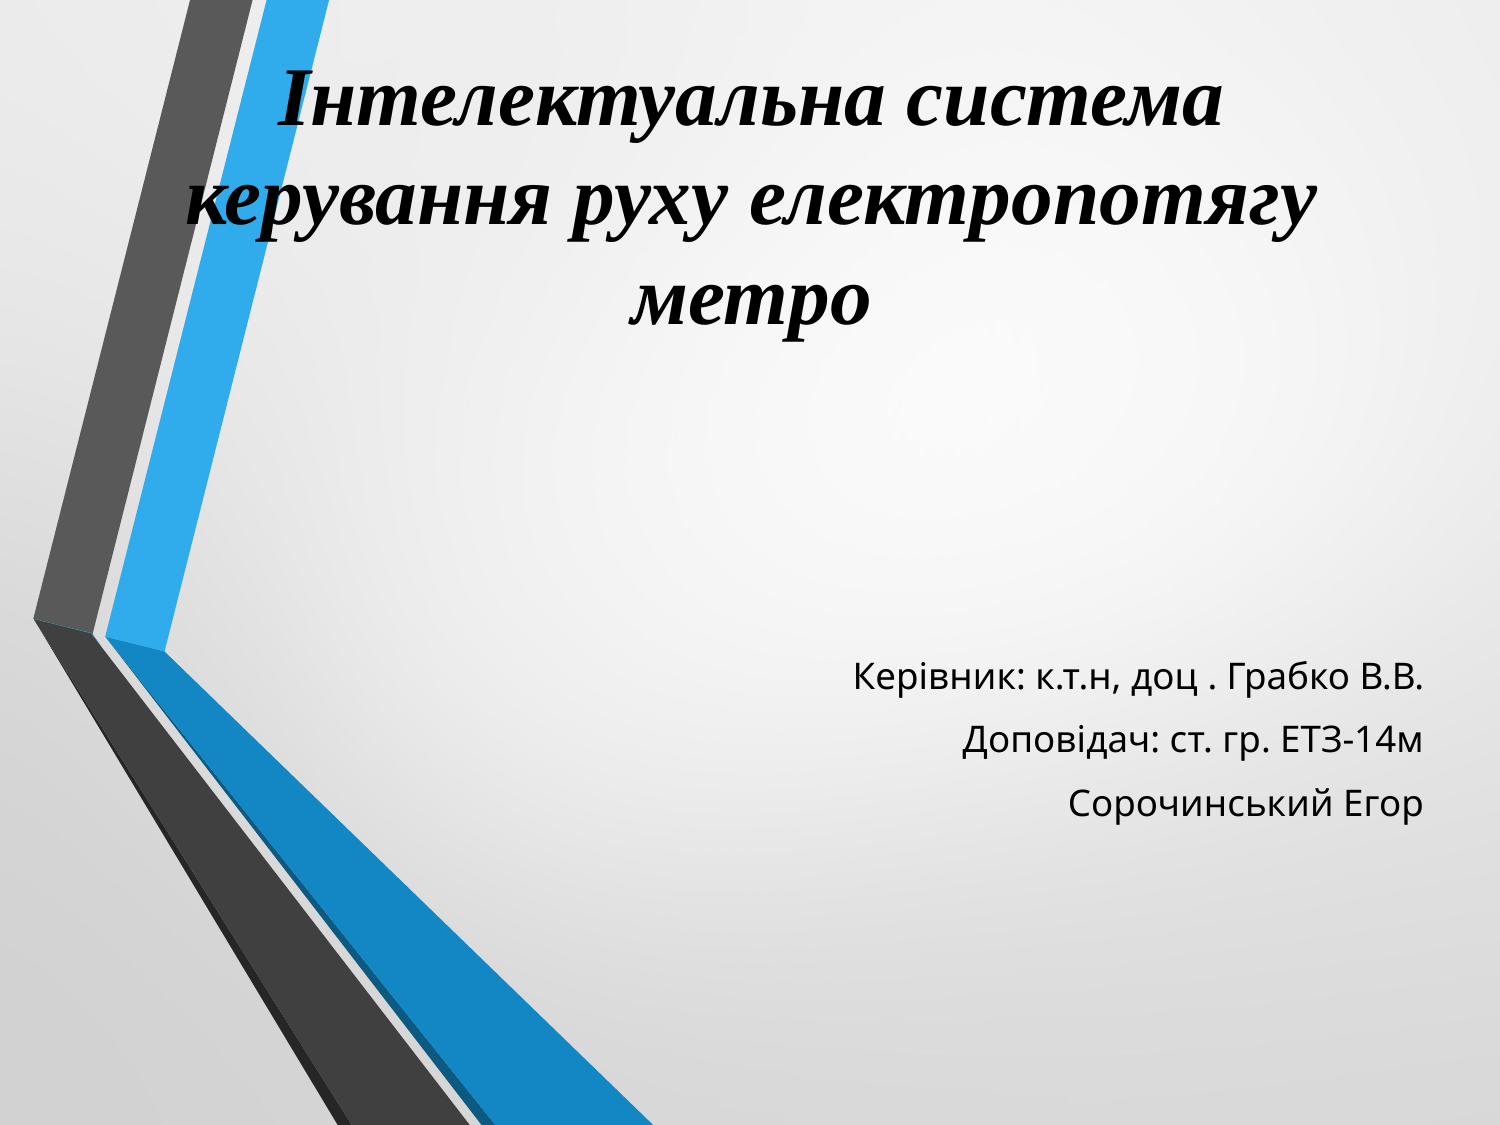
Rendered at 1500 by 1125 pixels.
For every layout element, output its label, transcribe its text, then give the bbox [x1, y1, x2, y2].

subtitle Керівник: к.т.н, доц . Грабко В.В. Доповідач: ст. гр. ЕТЗ-14м Сорочинський Егор [76, 645, 1440, 833]
title Інтелектуальна система керування руху електропотягу метро [76, 0, 1427, 570]
